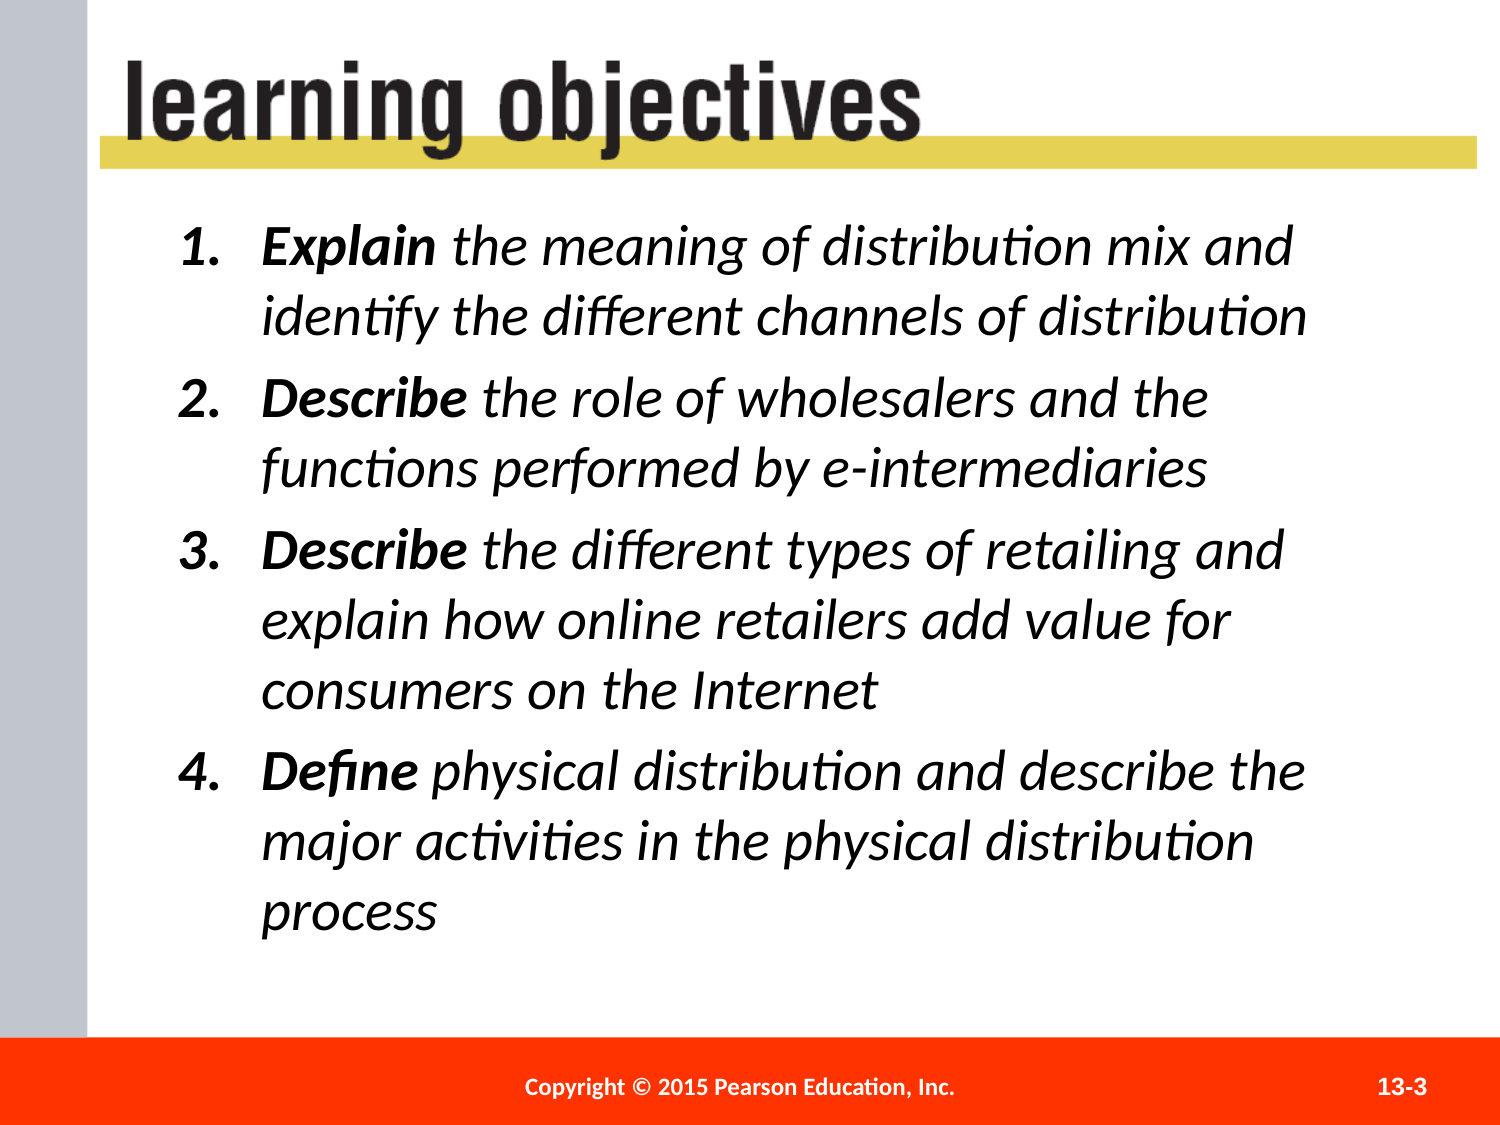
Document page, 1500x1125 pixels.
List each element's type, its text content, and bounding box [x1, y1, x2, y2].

list Explain the meaning of distribution mix and identify the different channels of distribution Describe the role of wholesalers and the functions performed by e-intermediaries Describe the different types of retailing and explain how online retailers add value for consumers on the Internet Define physical distribution and describe the major activities in the physical distribution process [162, 199, 1426, 976]
